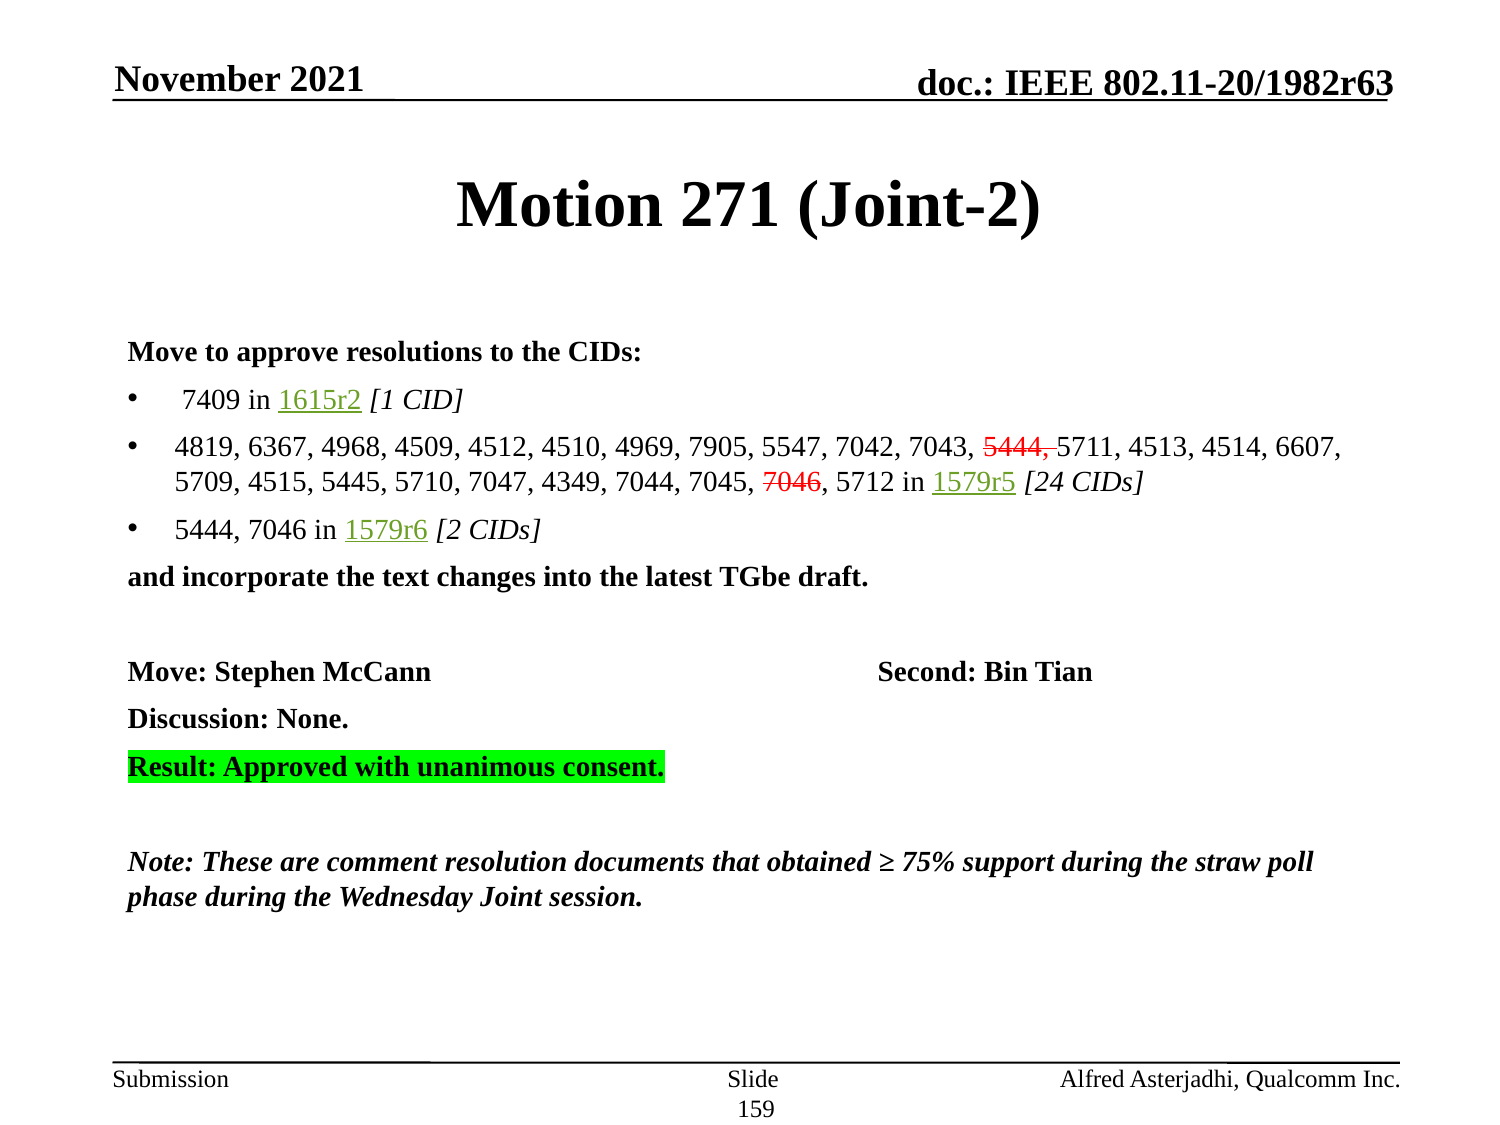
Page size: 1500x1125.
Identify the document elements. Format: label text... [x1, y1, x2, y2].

list Move to approve resolutions to the CIDs: 7409 in 1615r2 [1 CID] 4819, 6367, 4968, 4509, 4512, 4510, 4969, 7905, 5547, 7042, 7043, 5444, 5711, 4513, 4514, 6607, 5709, 4515, 5445, 5710, 7047, 4349, 7044, 7045, 7046, 5712 in 1579r5 [24 CIDs] 5444, 7046 in 1579r6 [2 CIDs] and incorporate the text changes into the latest TGbe draft. Move: Stephen McCann Second: Bin Tian Discussion: None. Result: Approved with unanimous consent. Note: These are comment resolution documents that obtained ≥ 75% support during the straw poll phase during the Wednesday Joint session. [112, 324, 1388, 1063]
footer Alfred Asterjadhi, Qualcomm Inc. [878, 1061, 1402, 1093]
title Motion 271 (Joint-2) [112, 112, 1388, 288]
slide_number Slide 159 [712, 1061, 800, 1123]
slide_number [114, 54, 423, 100]
